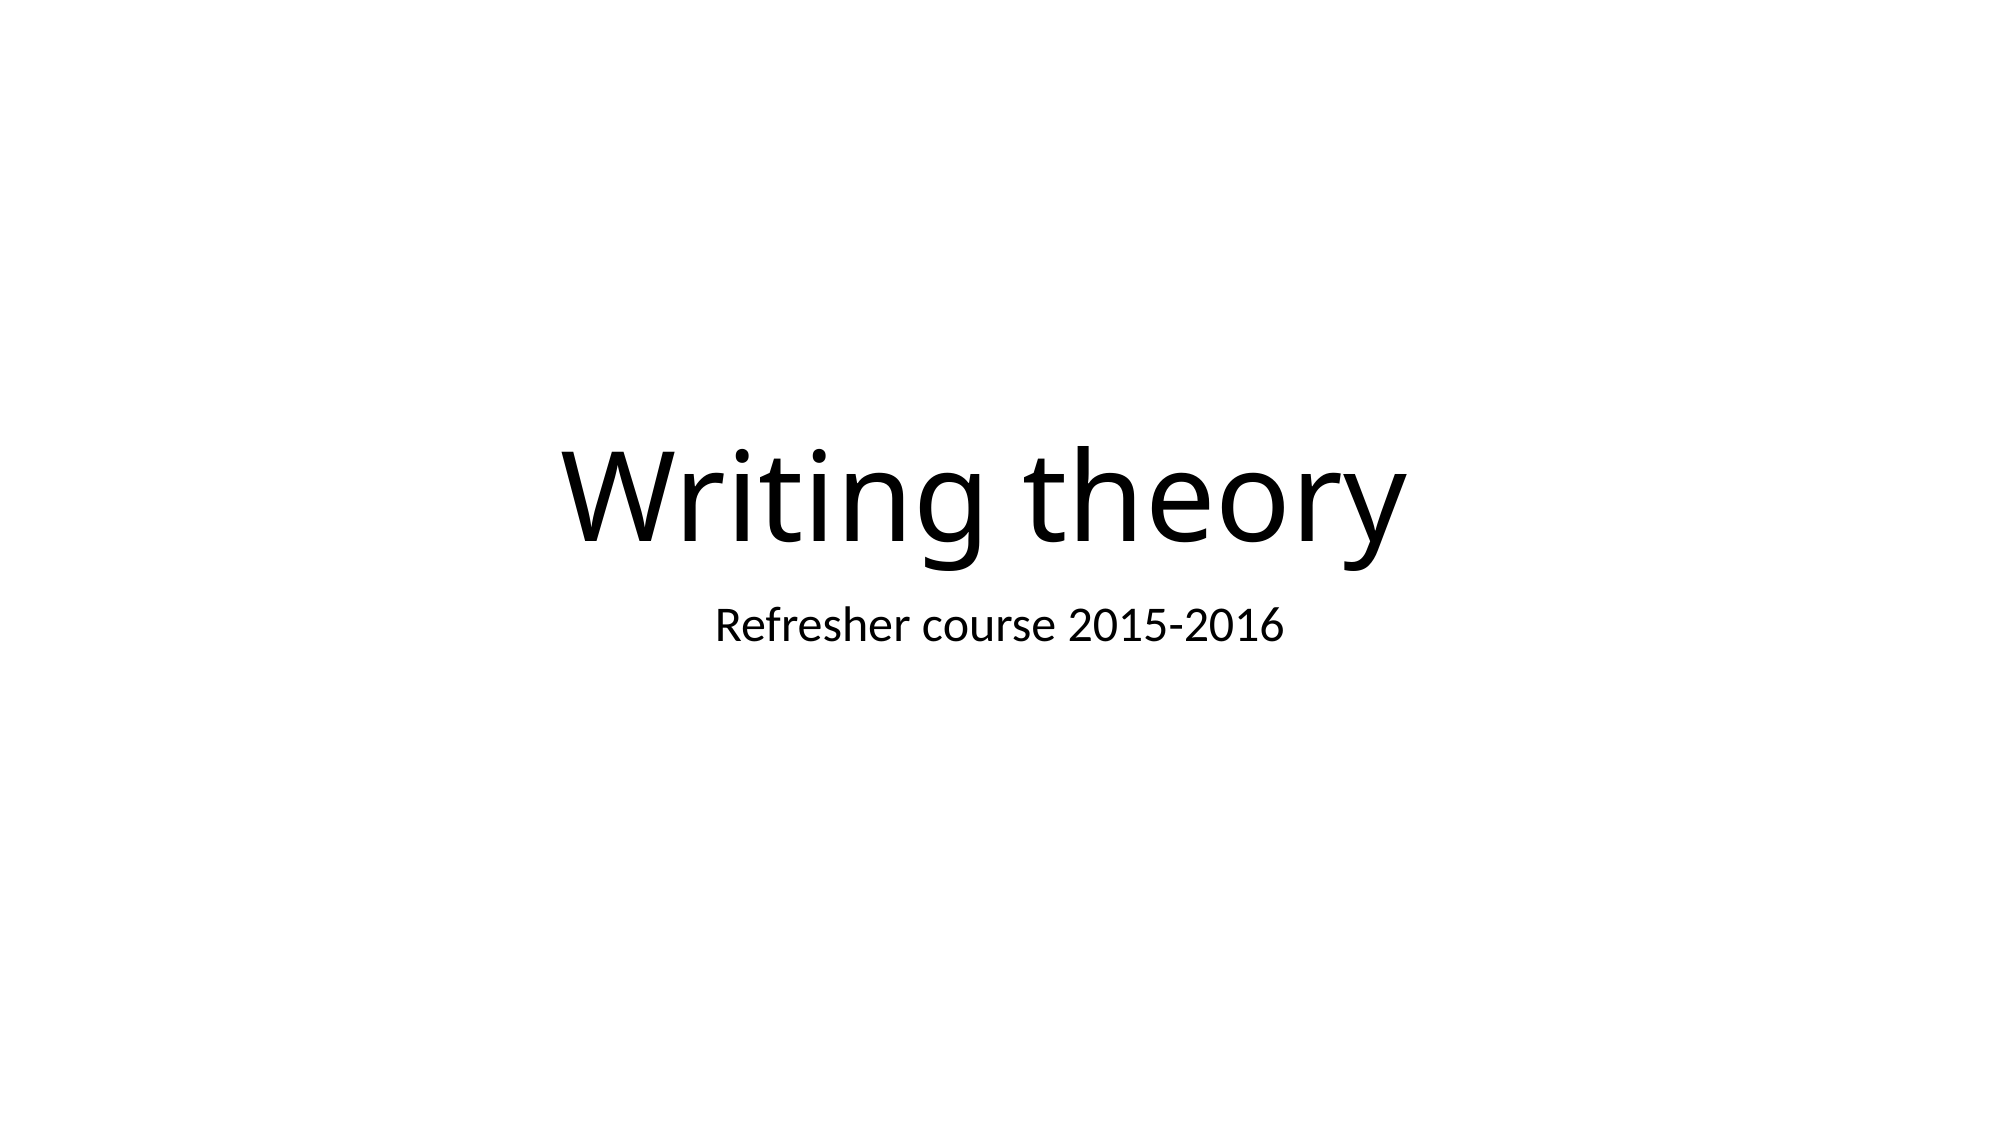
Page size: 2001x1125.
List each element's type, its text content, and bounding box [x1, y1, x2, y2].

subtitle Refresher course 2015-2016 [249, 590, 1750, 863]
title Writing theory [249, 184, 1750, 576]
